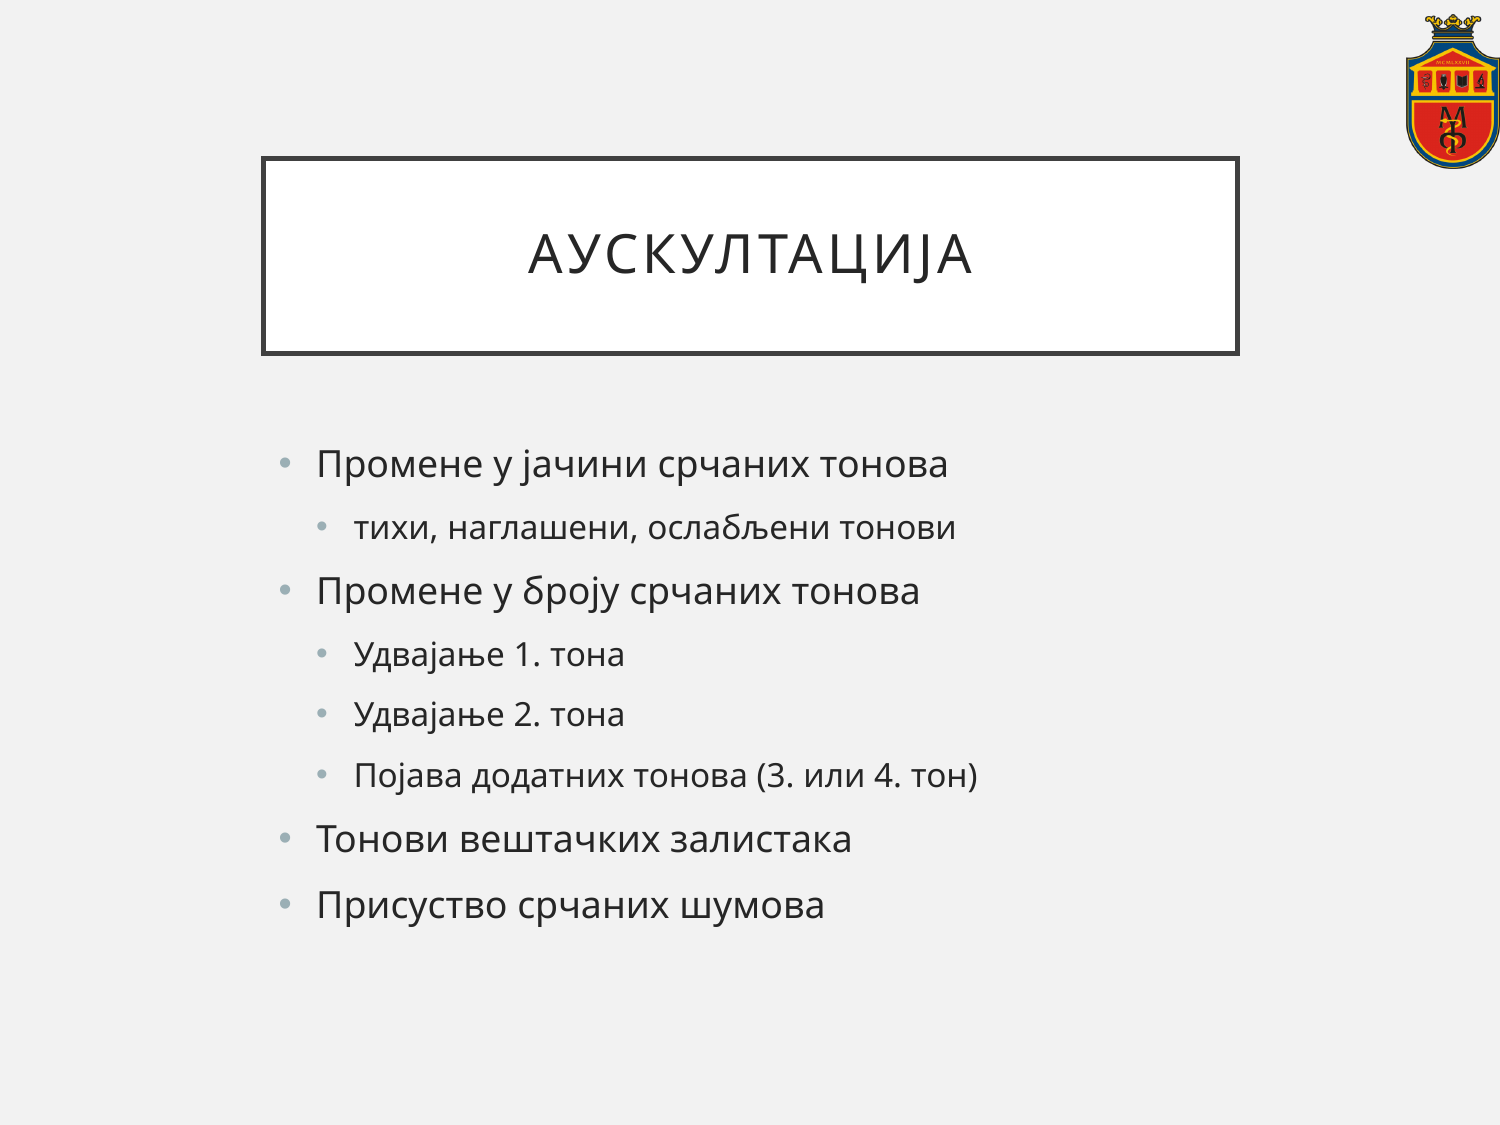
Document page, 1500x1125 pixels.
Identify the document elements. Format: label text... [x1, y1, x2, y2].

picture [1406, 14, 1500, 169]
title Aускултација [261, 156, 1240, 356]
list Промене у јачини срчаних тонова тихи, наглашени, ослабљени тонови Промене у броју срчаних тонова Удвајање 1. тона Удвајање 2. тона Појава додатних тонова (3. или 4. тон) Тонови вештачких залистака Присуство срчаних шумова [263, 432, 1238, 942]
